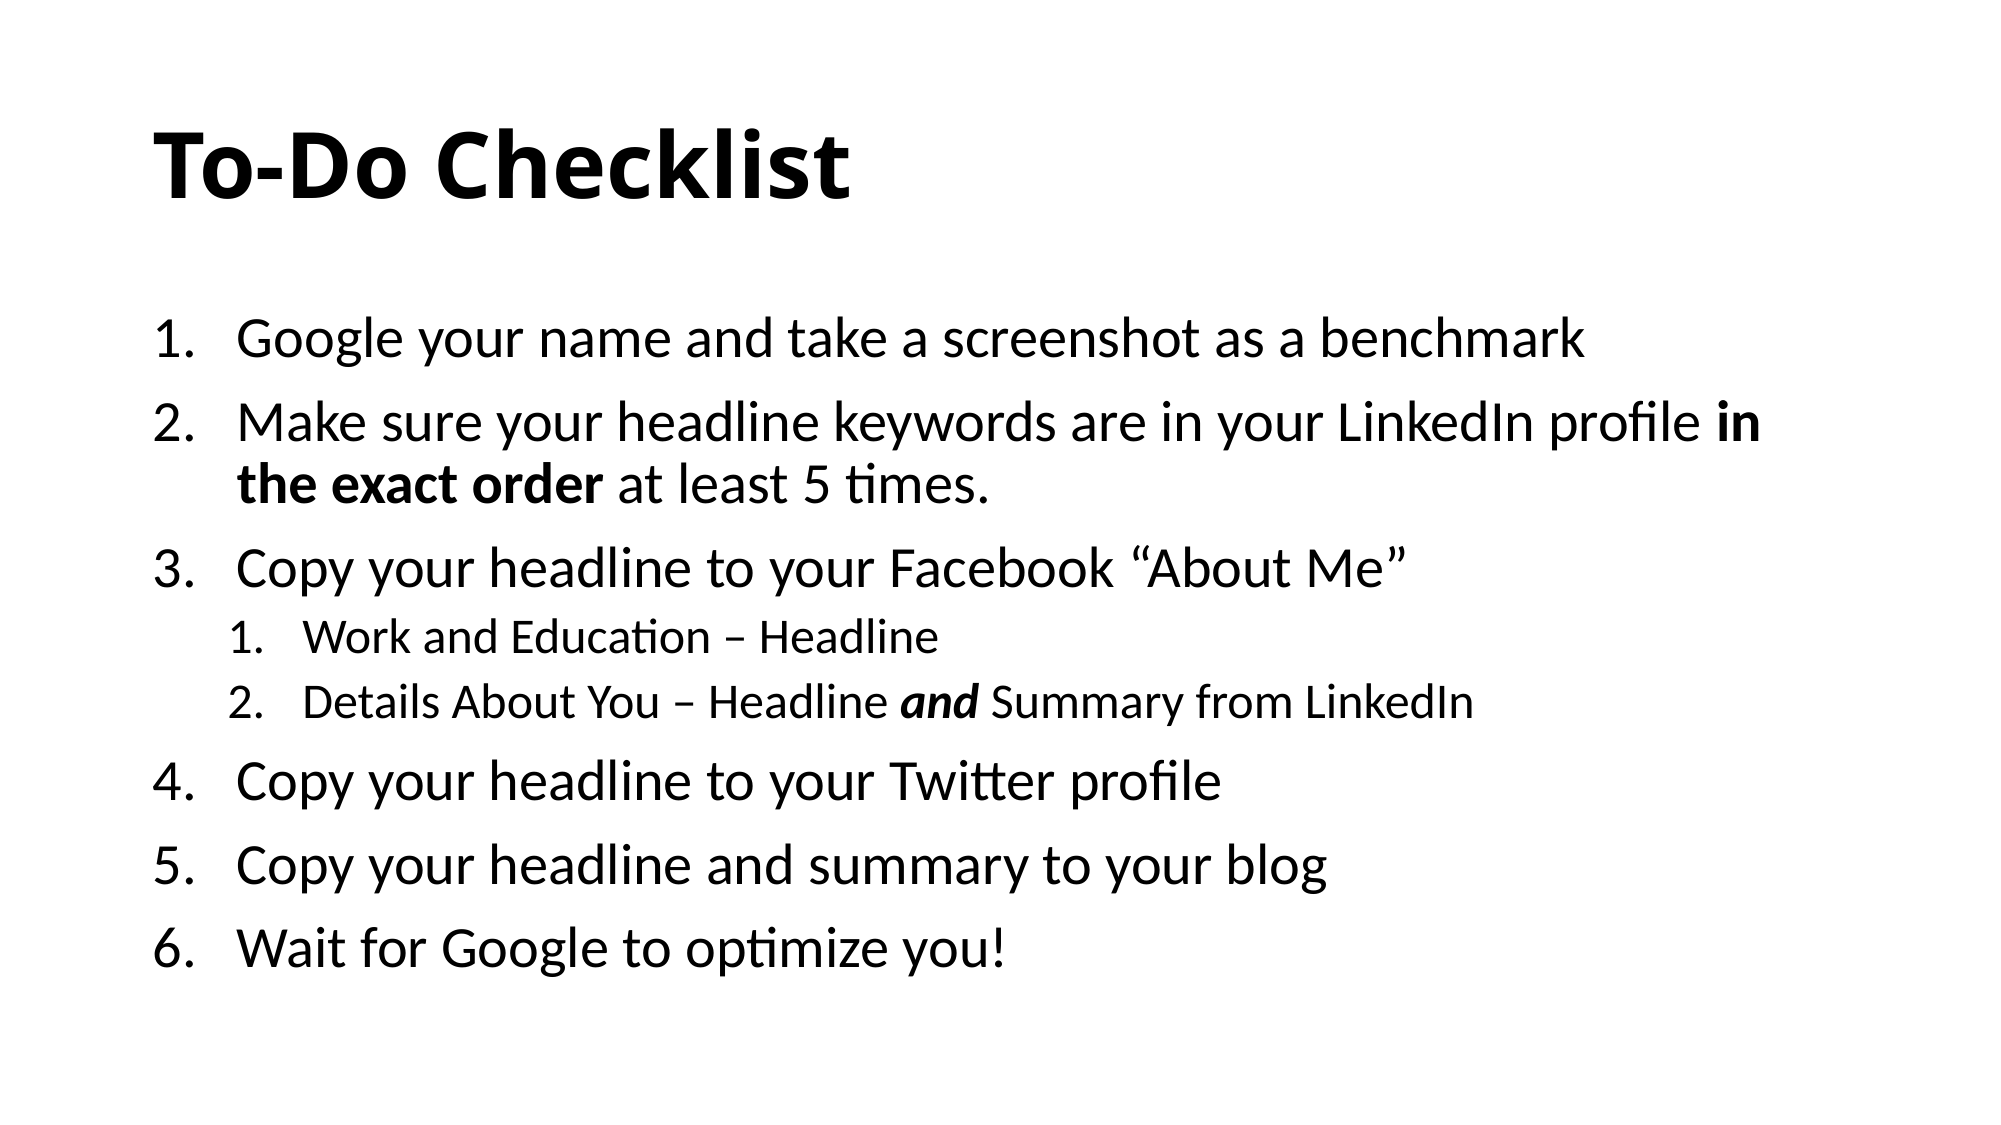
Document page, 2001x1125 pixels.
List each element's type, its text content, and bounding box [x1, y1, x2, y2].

list Google your name and take a screenshot as a benchmark Make sure your headline keywords are in your LinkedIn profile in the exact order at least 5 times. Copy your headline to your Facebook “About Me” Work and Education – Headline Details About You – Headline and Summary from LinkedIn Copy your headline to your Twitter profile Copy your headline and summary to your blog Wait for Google to optimize you! [137, 299, 1863, 1014]
title To-Do Checklist [137, 59, 1863, 278]
